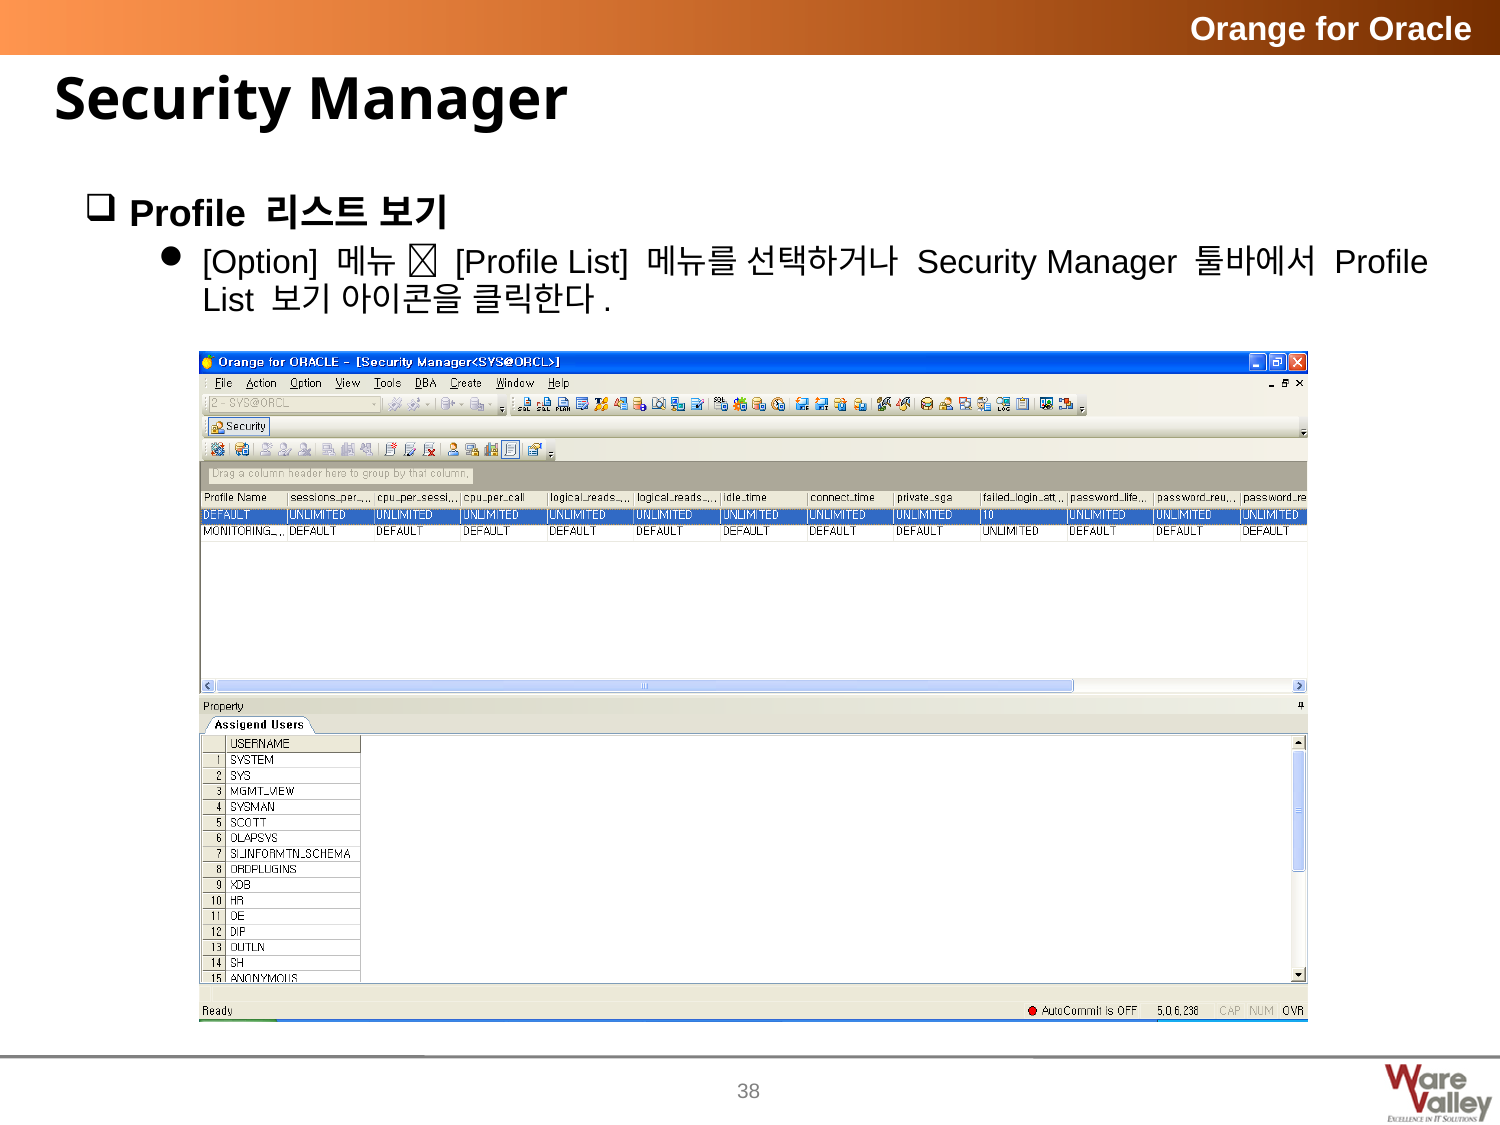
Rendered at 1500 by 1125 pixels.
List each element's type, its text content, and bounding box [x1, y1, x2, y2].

title Security Manager [39, 54, 1461, 150]
picture [1376, 1060, 1500, 1125]
picture [198, 351, 1308, 1023]
list Profile 리스트 보기 [Option] 메뉴  [Profile List] 메뉴를 선택하거나 Security Manager 툴바에서 Profile List 보기 아이콘을 클릭한다. [69, 184, 1459, 1012]
